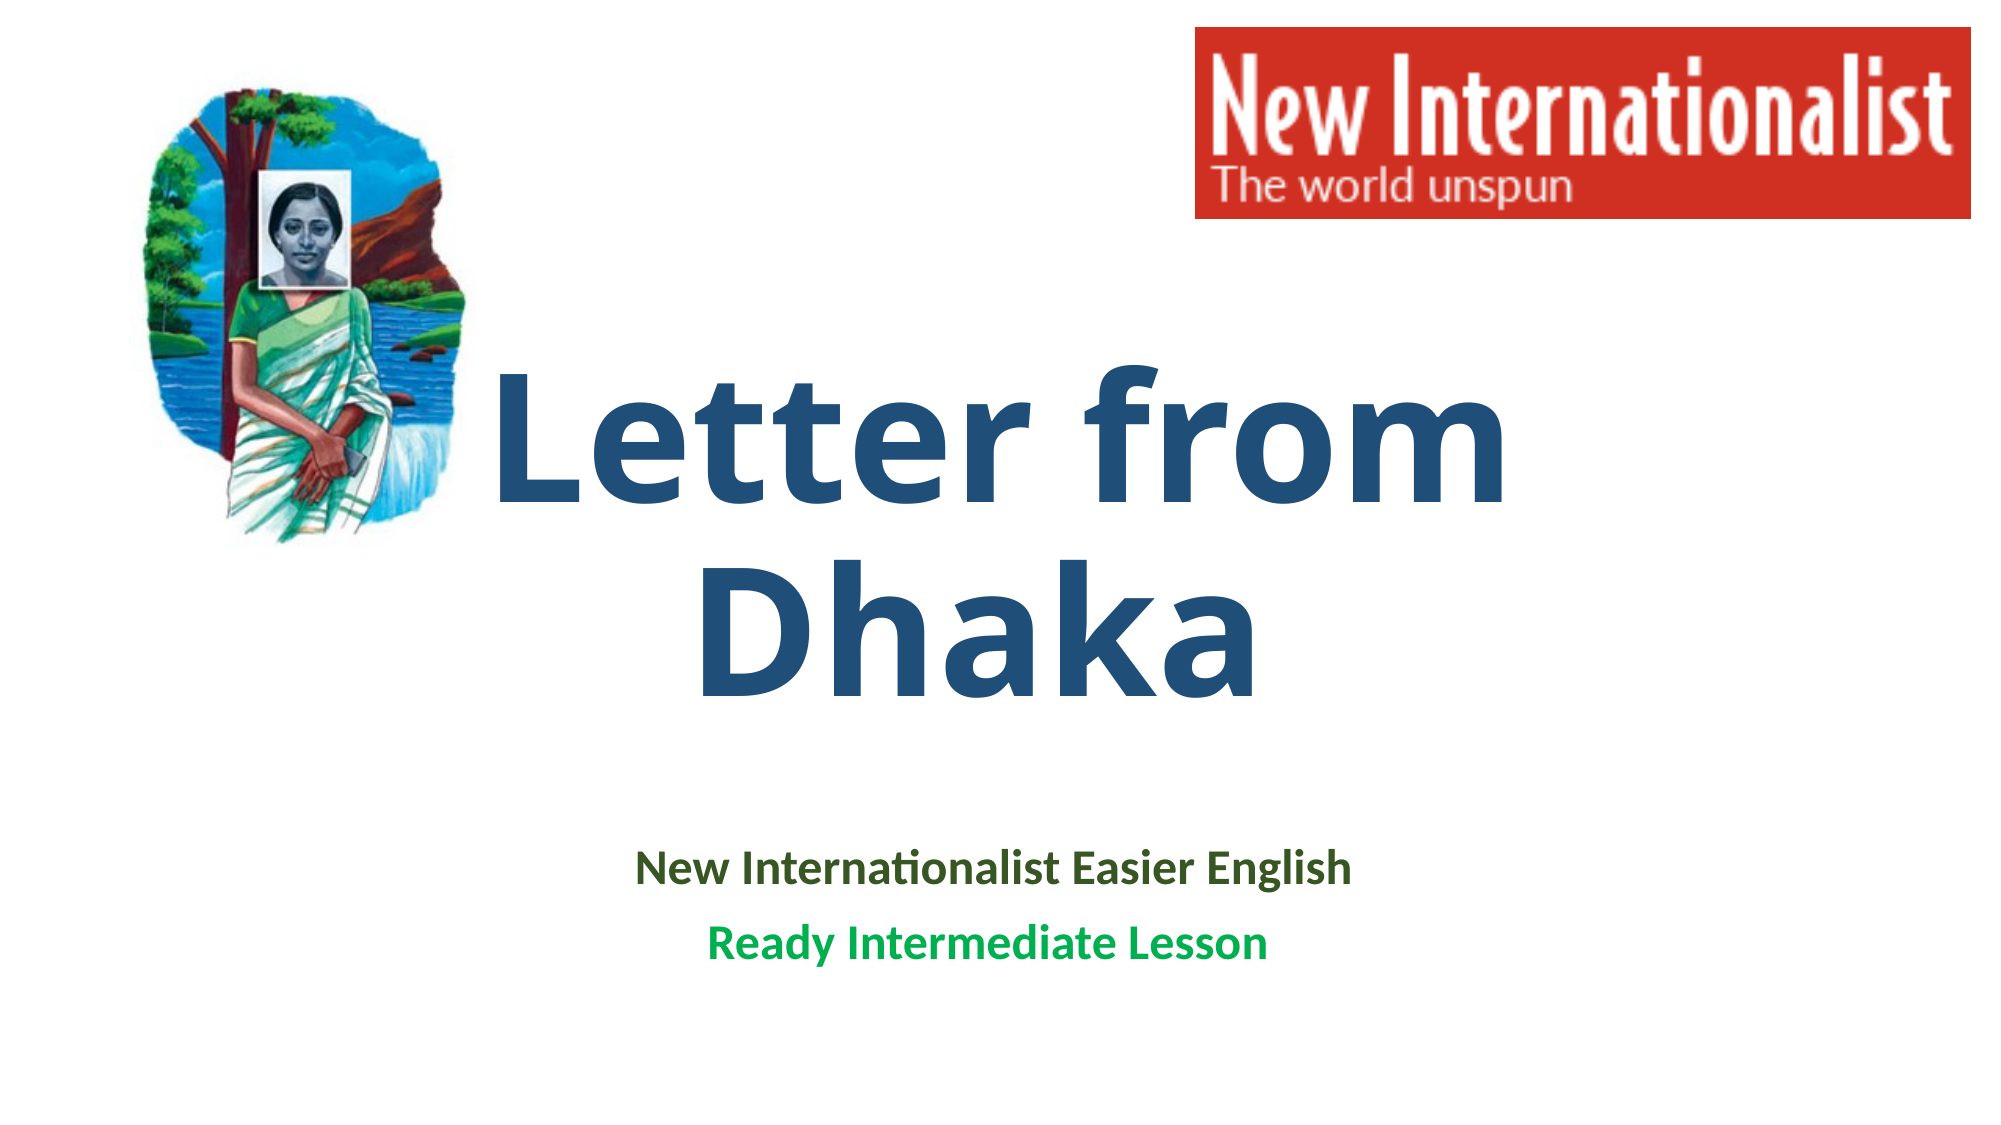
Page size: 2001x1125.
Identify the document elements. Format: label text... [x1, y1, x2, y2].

title Letter from Dhaka [267, 149, 1733, 743]
picture [129, 71, 477, 563]
subtitle New Internationalist Easier English Ready Intermediate Lesson [303, 834, 1674, 1035]
picture [1195, 27, 1971, 220]
